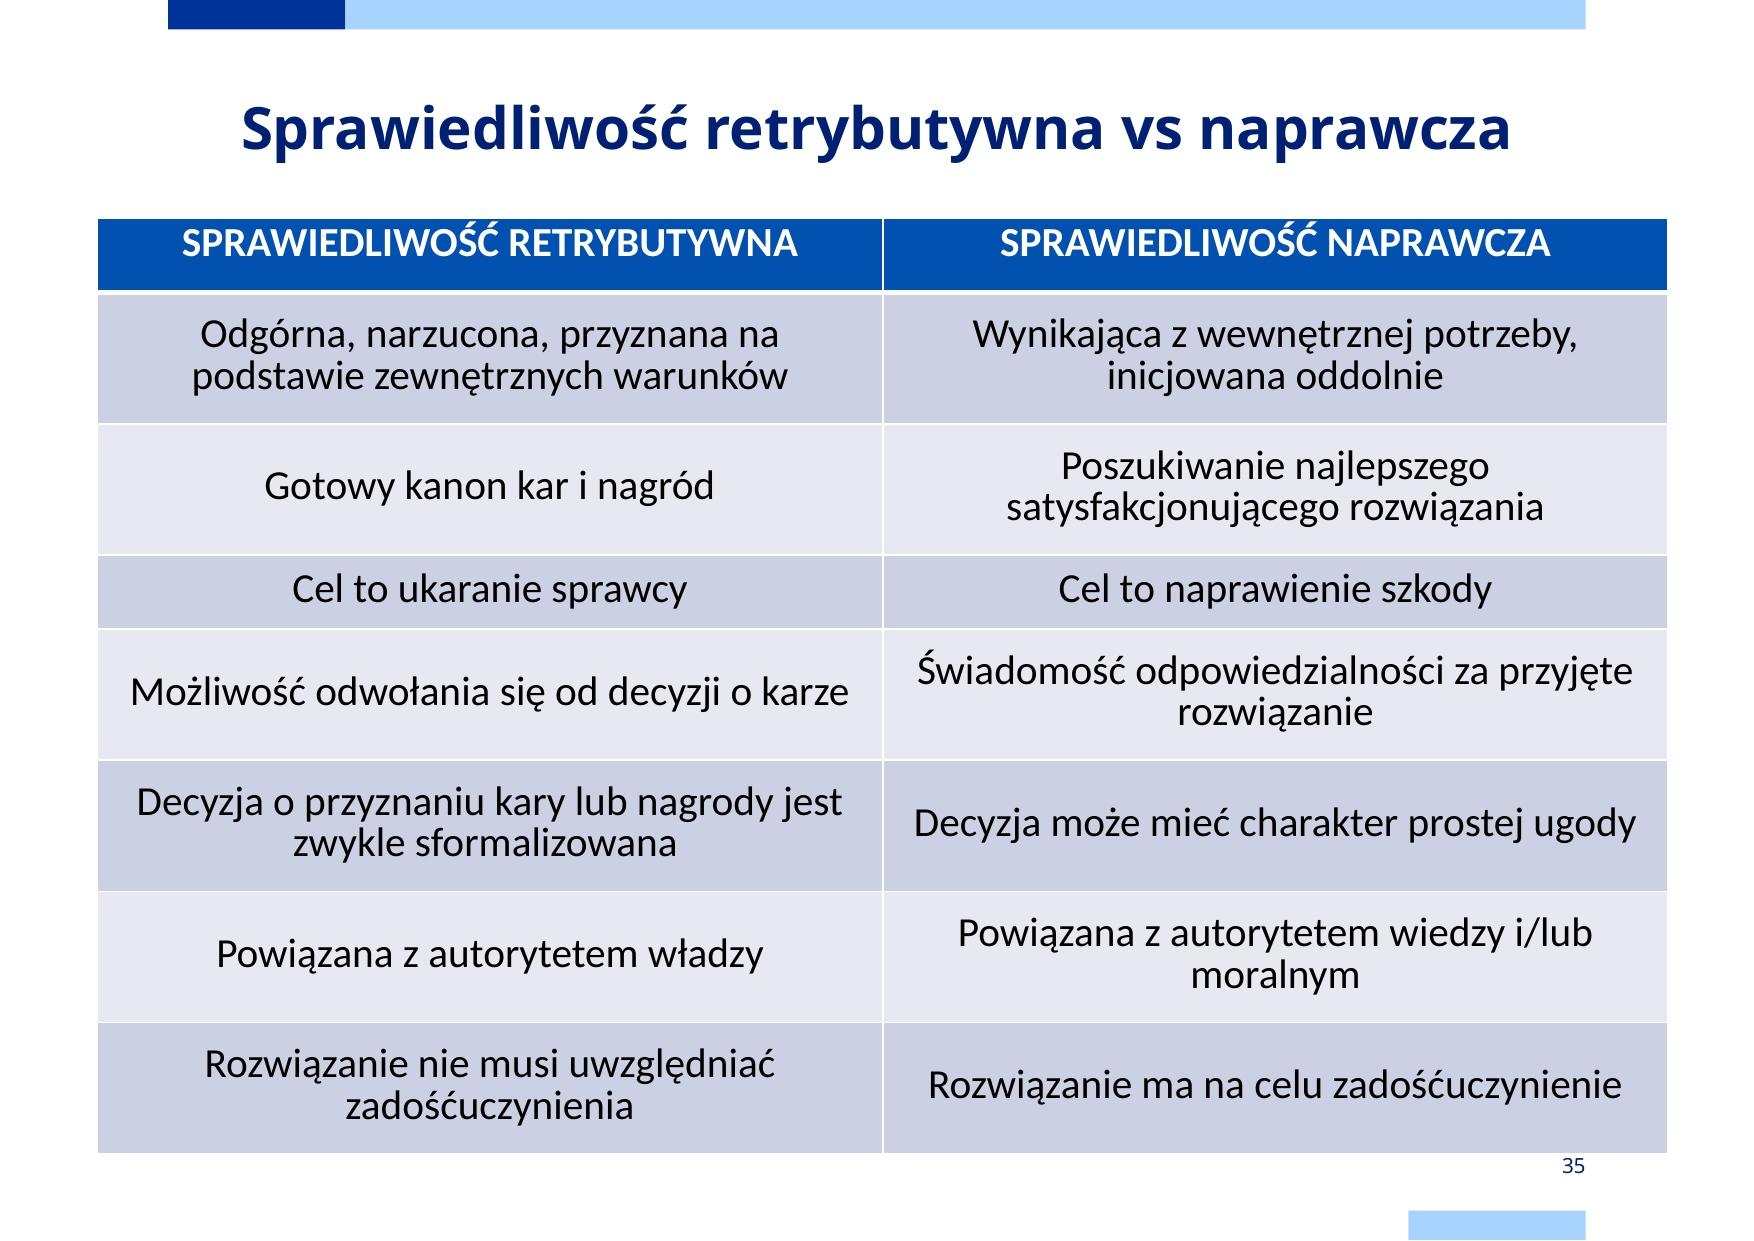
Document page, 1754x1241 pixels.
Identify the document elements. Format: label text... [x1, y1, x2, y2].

table_cell Świadomość odpowiedzialności za przyjęte rozwiązanie [884, 630, 1667, 759]
table_cell Rozwiązanie ma na celu zadośćuczynienie [884, 1023, 1667, 1153]
table_header SPRAWIEDLIWOŚĆ RETRYBUTYWNA [98, 219, 882, 290]
title Sprawiedliwość retrybutywna vs naprawcza [168, 86, 1586, 172]
table_cell Decyzja o przyznaniu kary lub nagrody jest zwykle sformalizowana [98, 761, 882, 891]
table_cell Cel to ukaranie sprawcy [98, 556, 882, 628]
slide_number 35 [1408, 1151, 1586, 1182]
table_cell Odgórna, narzucona, przyznana na podstawie zewnętrznych warunków [98, 295, 882, 423]
table_cell Możliwość odwołania się od decyzji o karze [98, 630, 882, 759]
table_cell Powiązana z autorytetem wiedzy i/lub moralnym [884, 892, 1667, 1022]
table_cell Gotowy kanon kar i nagród [98, 425, 882, 554]
table_cell Cel to naprawienie szkody [884, 556, 1667, 628]
table_cell Powiązana z autorytetem władzy [98, 892, 882, 1022]
table_header SPRAWIEDLIWOŚĆ NAPRAWCZA [884, 219, 1667, 290]
table_cell Rozwiązanie nie musi uwzględniać zadośćuczynienia [98, 1023, 882, 1153]
table_cell Poszukiwanie najlepszego satysfakcjonującego rozwiązania [884, 425, 1667, 554]
table_cell Wynikająca z wewnętrznej potrzeby, inicjowana oddolnie [884, 295, 1667, 423]
table_cell Decyzja może mieć charakter prostej ugody [884, 761, 1667, 891]
